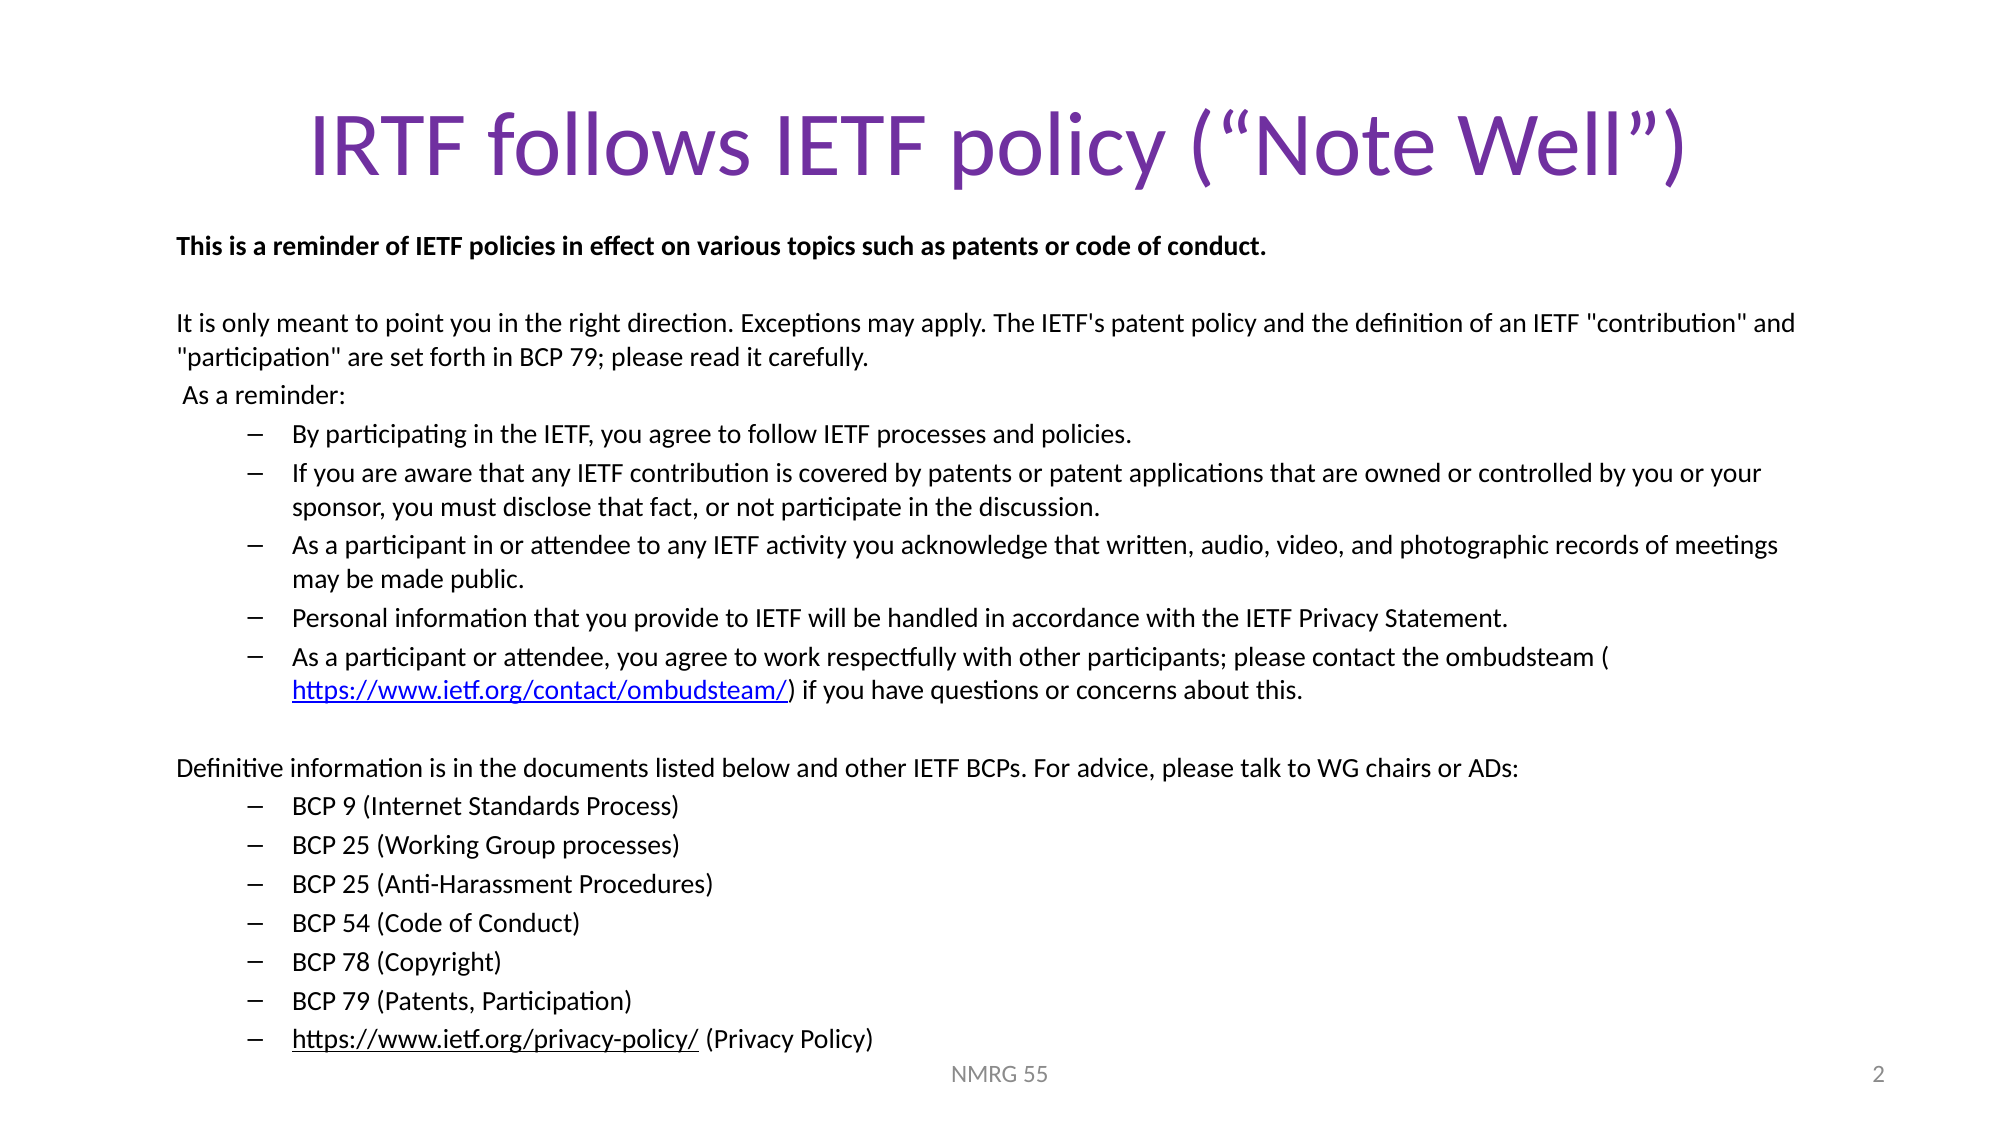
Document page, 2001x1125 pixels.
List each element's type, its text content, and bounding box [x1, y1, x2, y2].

list This is a reminder of IETF policies in effect on various topics such as patents or code of conduct. It is only meant to point you in the right direction. Exceptions may apply. The IETF's patent policy and the definition of an IETF "contribution" and "participation" are set forth in BCP 79; please read it carefully. As a reminder: By participating in the IETF, you agree to follow IETF processes and policies. If you are aware that any IETF contribution is covered by patents or patent applications that are owned or controlled by you or your sponsor, you must disclose that fact, or not participate in the discussion. As a participant in or attendee to any IETF activity you acknowledge that written, audio, video, and photographic records of meetings may be made public. Personal information that you provide to IETF will be handled in accordance with the IETF Privacy Statement. As a participant or attendee, you agree to work respectfully with other participants; please contact the ombudsteam (https://www.ietf.org/contact/ombudsteam/) if you have questions or concerns about this. Definitive information is in the documents listed below and other IETF BCPs. For advice, please talk to WG chairs or ADs: BCP 9 (Internet Standards Process) BCP 25 (Working Group processes) BCP 25 (Anti-Harassment Procedures) BCP 54 (Code of Conduct) BCP 78 (Copyright) BCP 79 (Patents, Participation) https://www.ietf.org/privacy-policy/ (Privacy Policy) [161, 219, 1839, 1071]
title IRTF follows IETF policy (“Note Well”) [99, 45, 1900, 233]
slide_number 2 [1433, 1042, 1900, 1103]
footer NMRG 55 [683, 1042, 1317, 1103]
